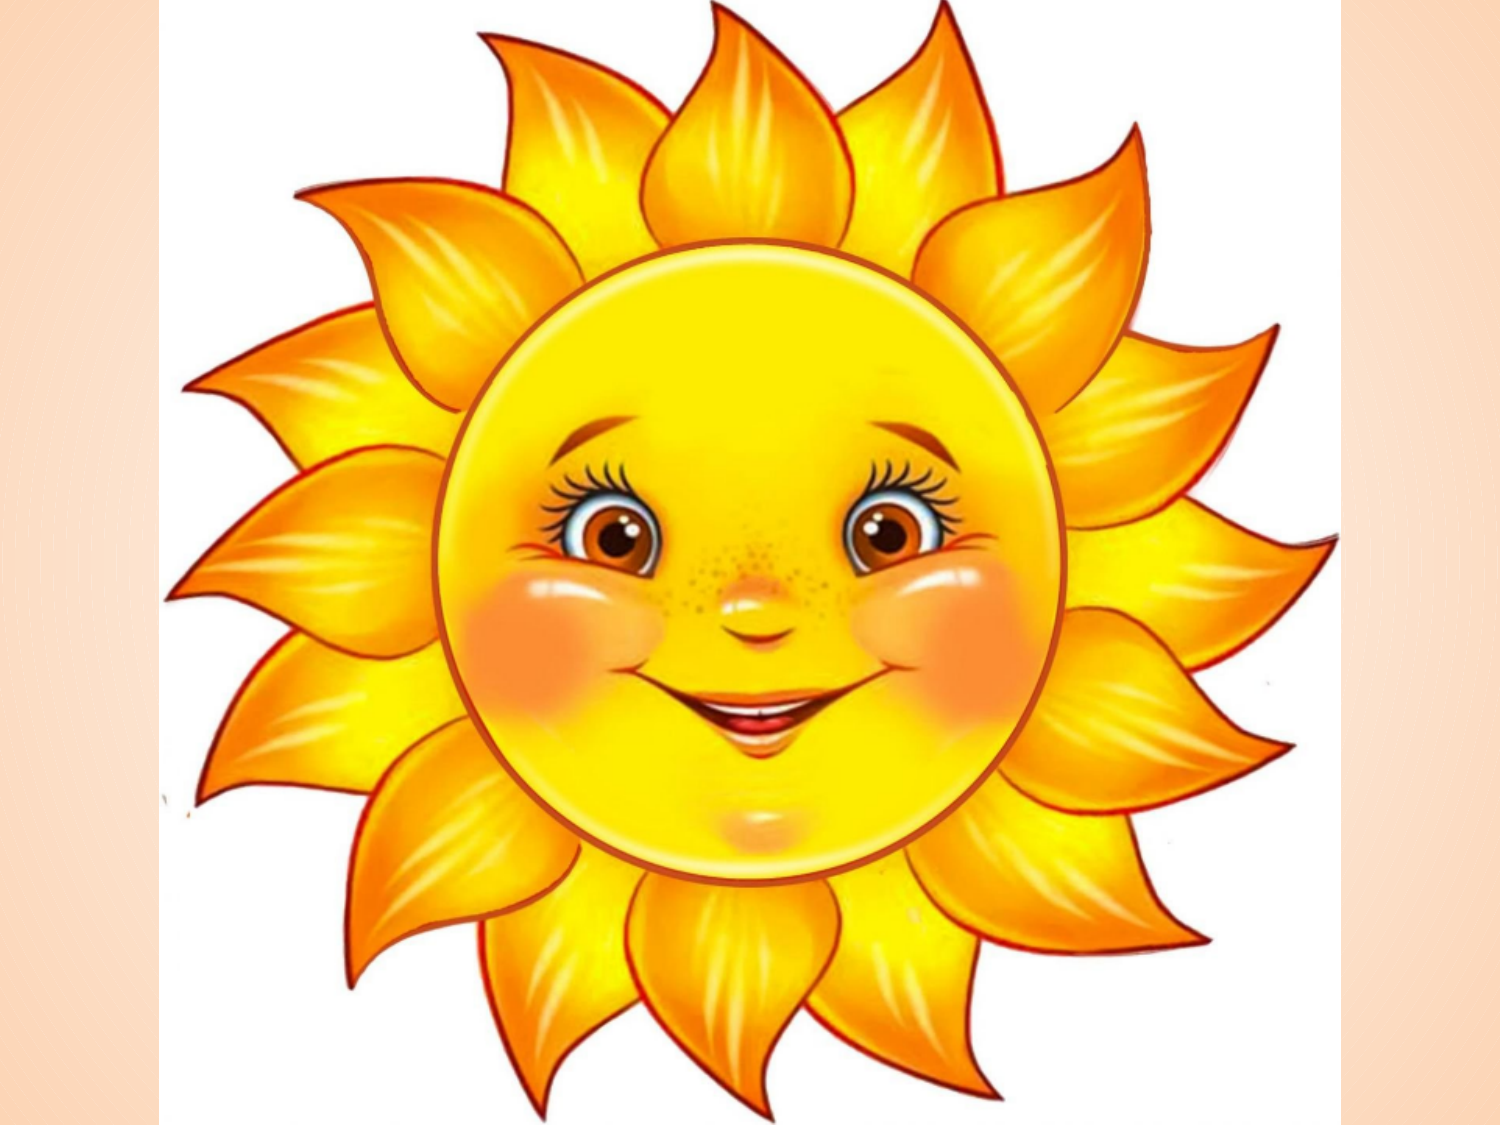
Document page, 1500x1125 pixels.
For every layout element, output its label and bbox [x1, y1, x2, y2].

picture [158, 0, 1342, 1125]
